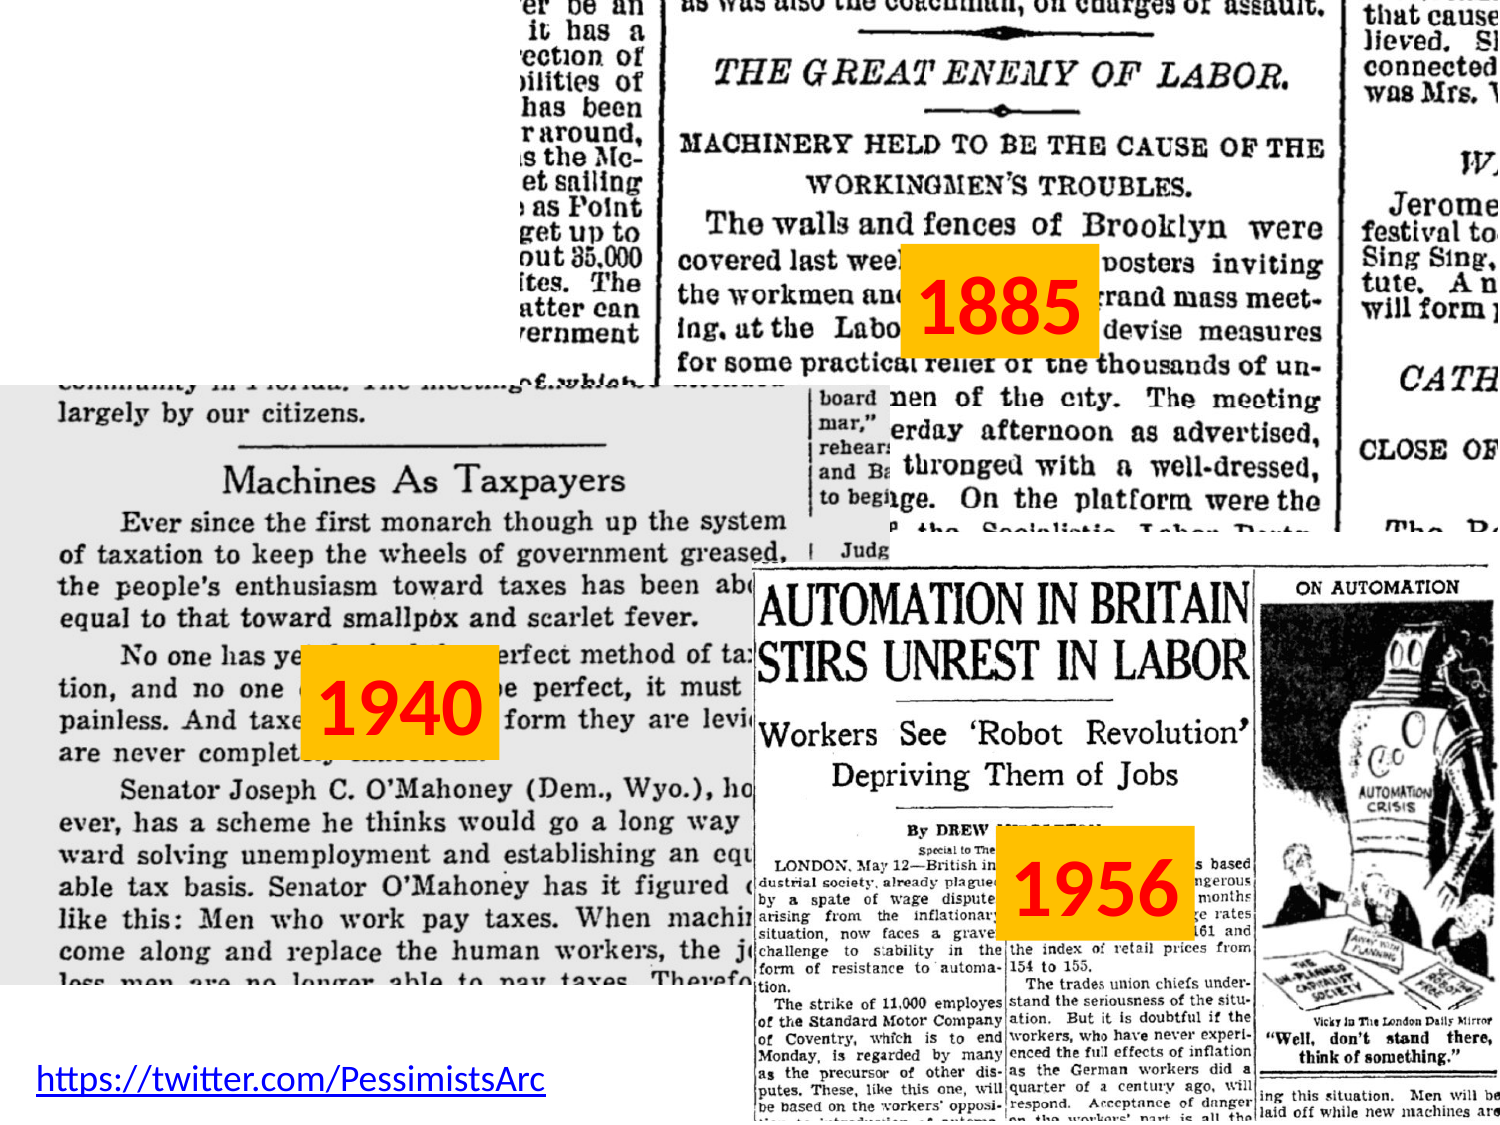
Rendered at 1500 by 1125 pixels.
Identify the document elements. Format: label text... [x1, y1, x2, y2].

text_box https://twitter.com/PessimistsArc [21, 1046, 561, 1107]
picture [0, 0, 1500, 1122]
